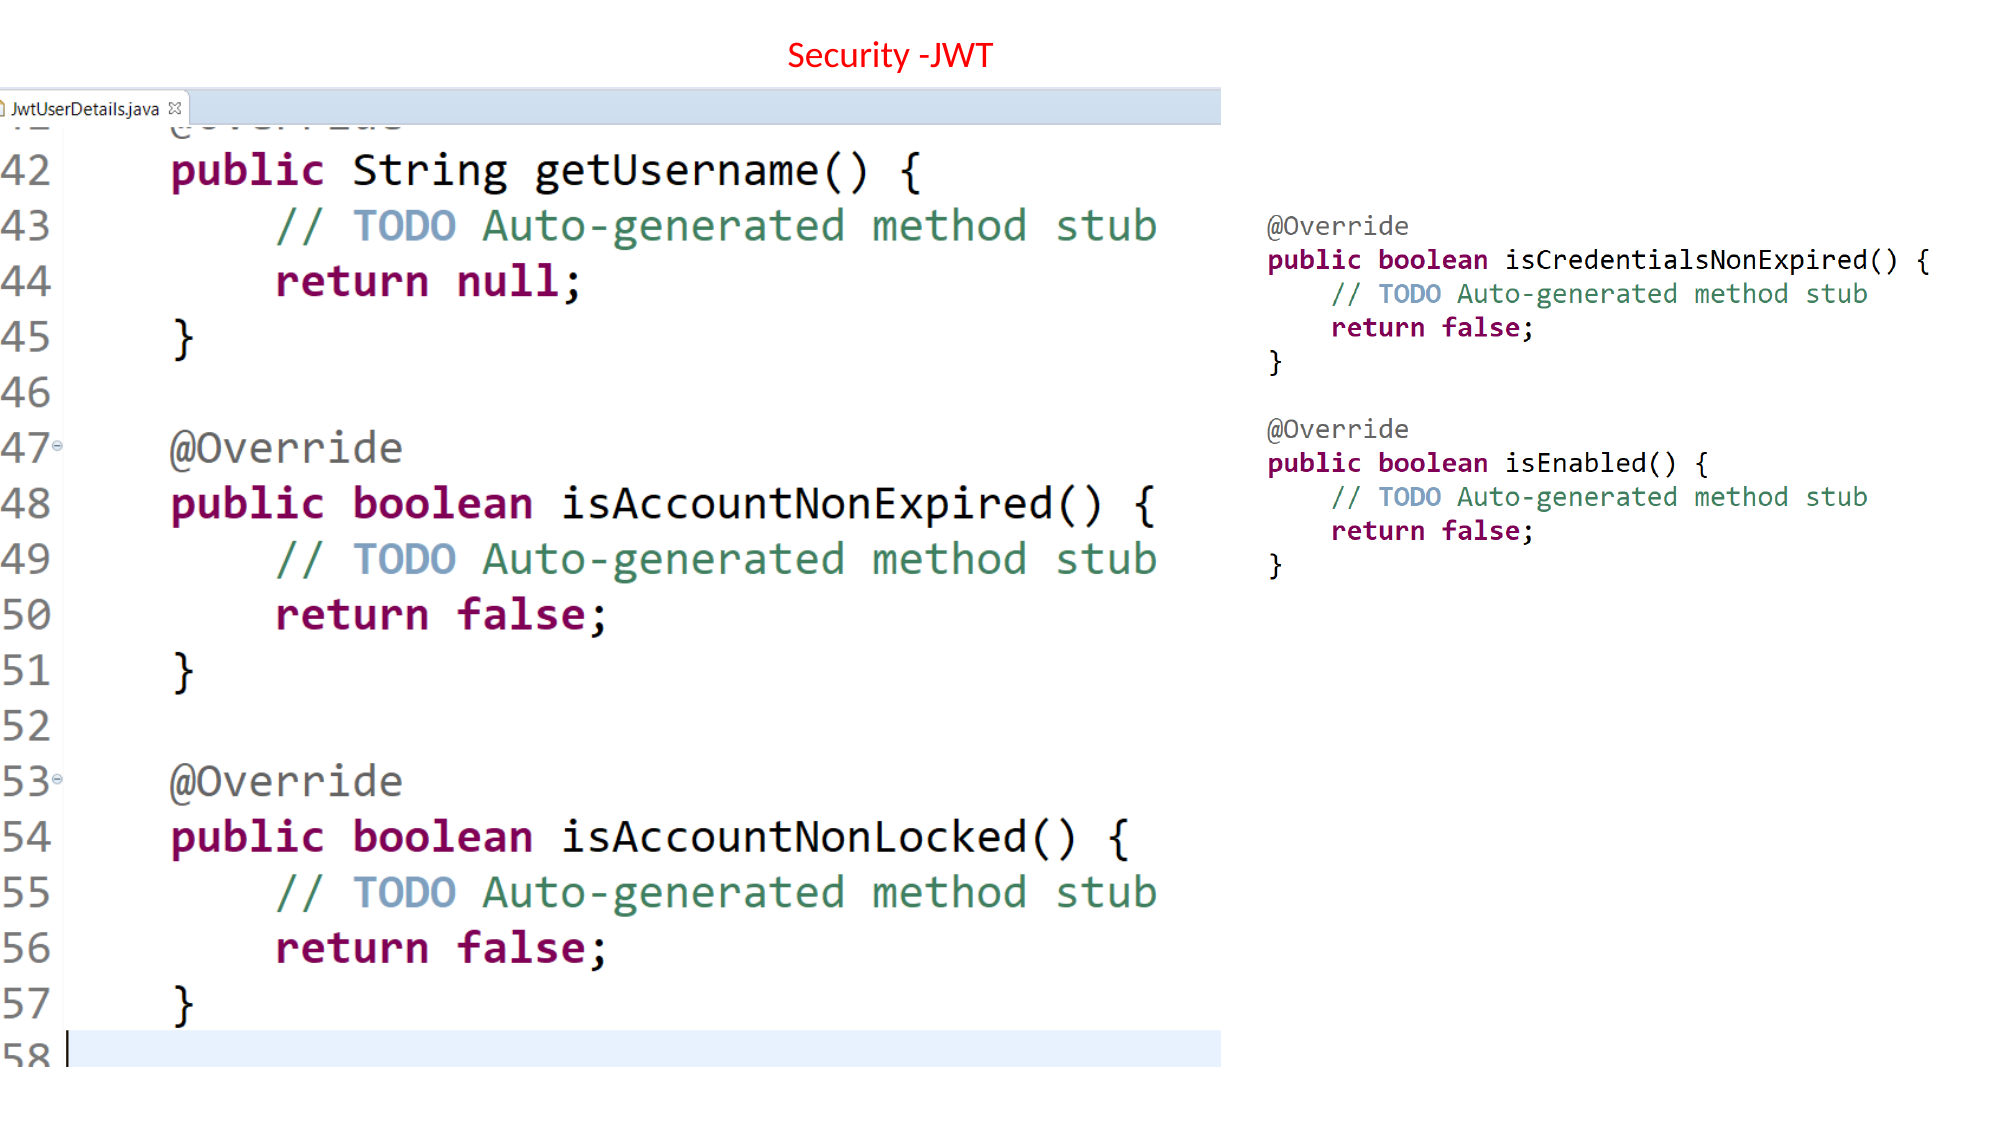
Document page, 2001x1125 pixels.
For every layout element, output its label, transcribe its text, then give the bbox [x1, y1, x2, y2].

text_box Security -JWT [368, 16, 1413, 88]
picture [0, 87, 1221, 1067]
picture [1252, 203, 1954, 592]
